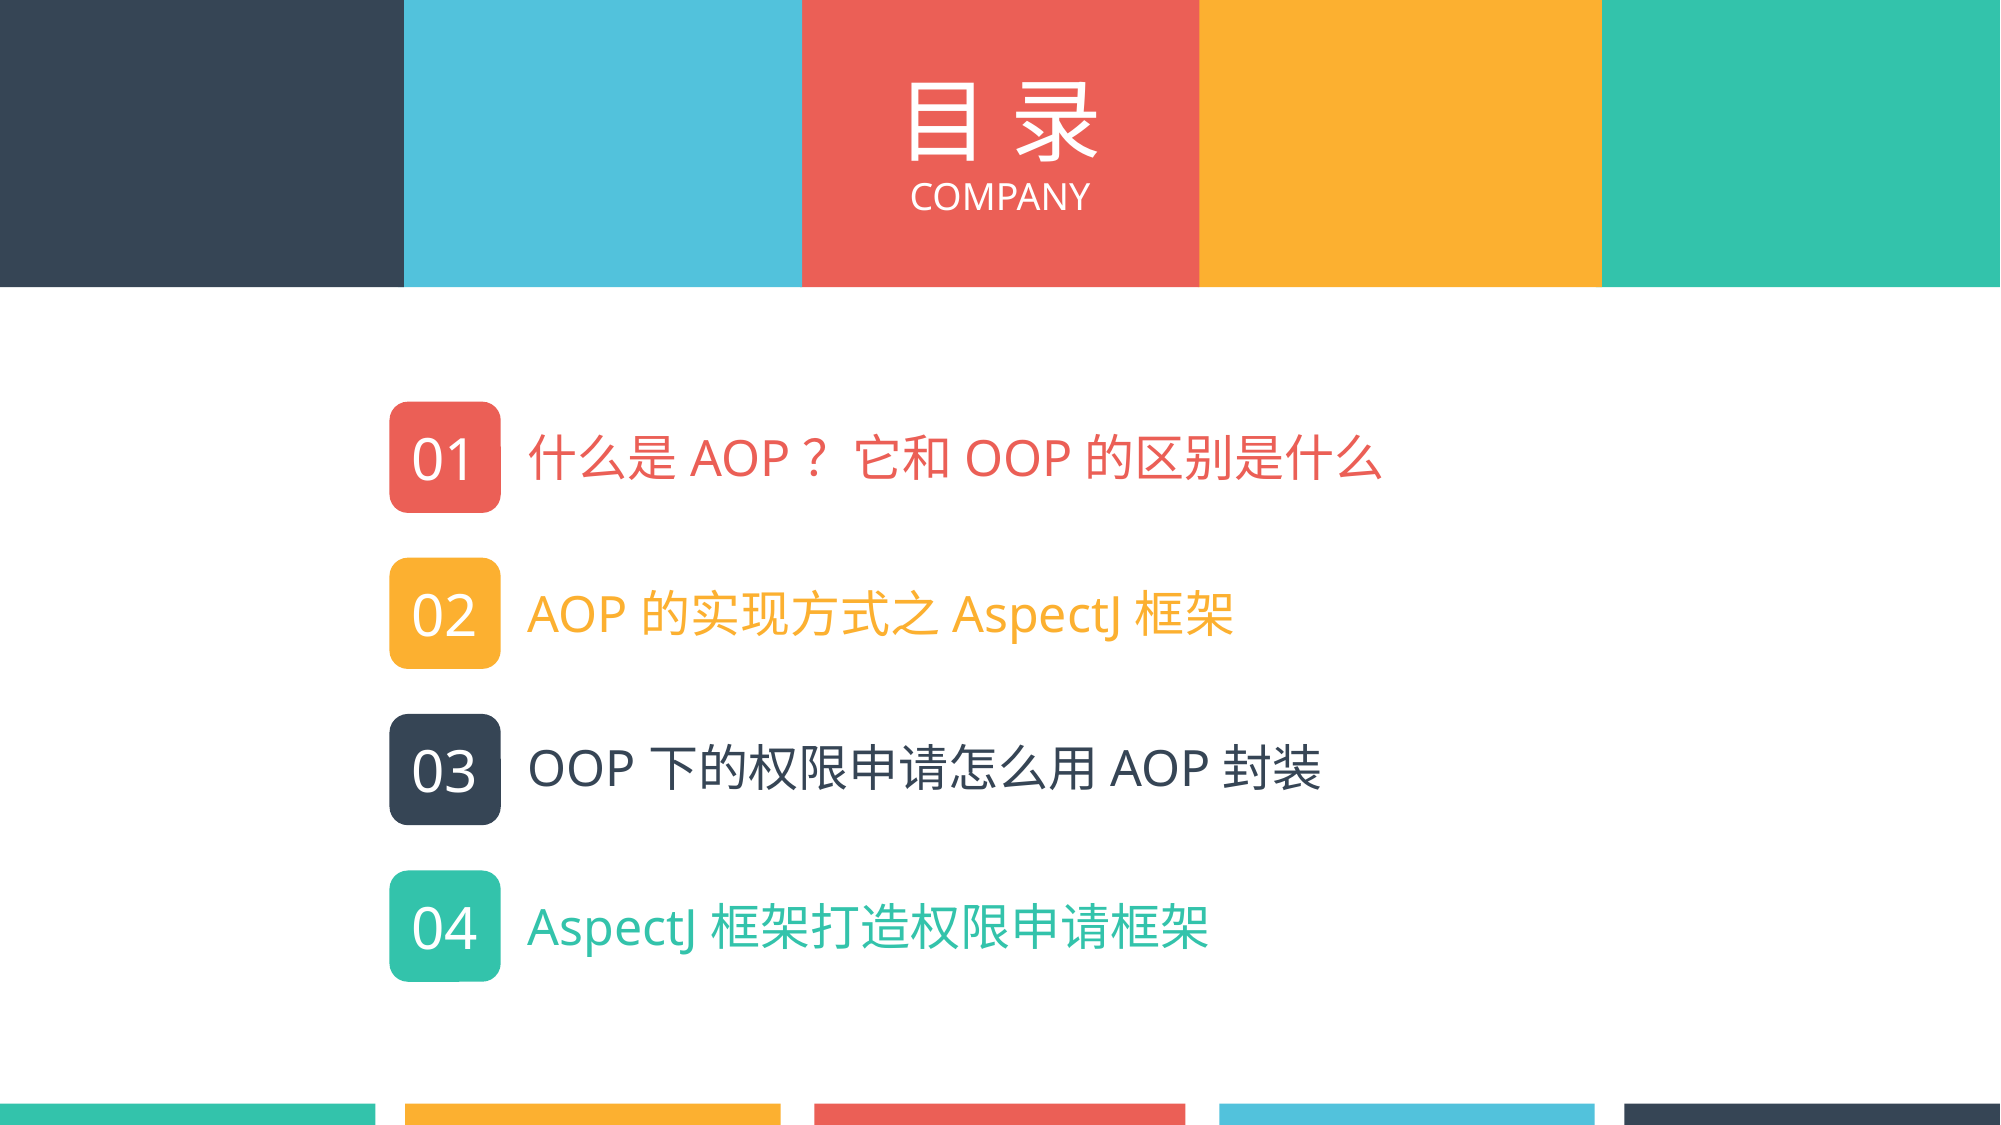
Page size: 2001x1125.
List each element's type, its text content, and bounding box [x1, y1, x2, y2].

text_box [1602, 0, 2000, 288]
text_box [405, 1103, 781, 1125]
text_box [1200, 0, 1602, 288]
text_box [389, 557, 1546, 669]
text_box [389, 713, 1546, 865]
text_box [0, 0, 404, 288]
text_box [814, 1103, 1186, 1125]
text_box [389, 401, 1457, 513]
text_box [389, 870, 1473, 982]
text_box [1219, 1103, 1595, 1125]
text_box [0, 1103, 376, 1125]
text_box [803, 0, 1200, 288]
text_box 目 录 COMPANY [883, 55, 1117, 225]
text_box [1624, 1103, 2000, 1125]
text_box [404, 0, 803, 288]
